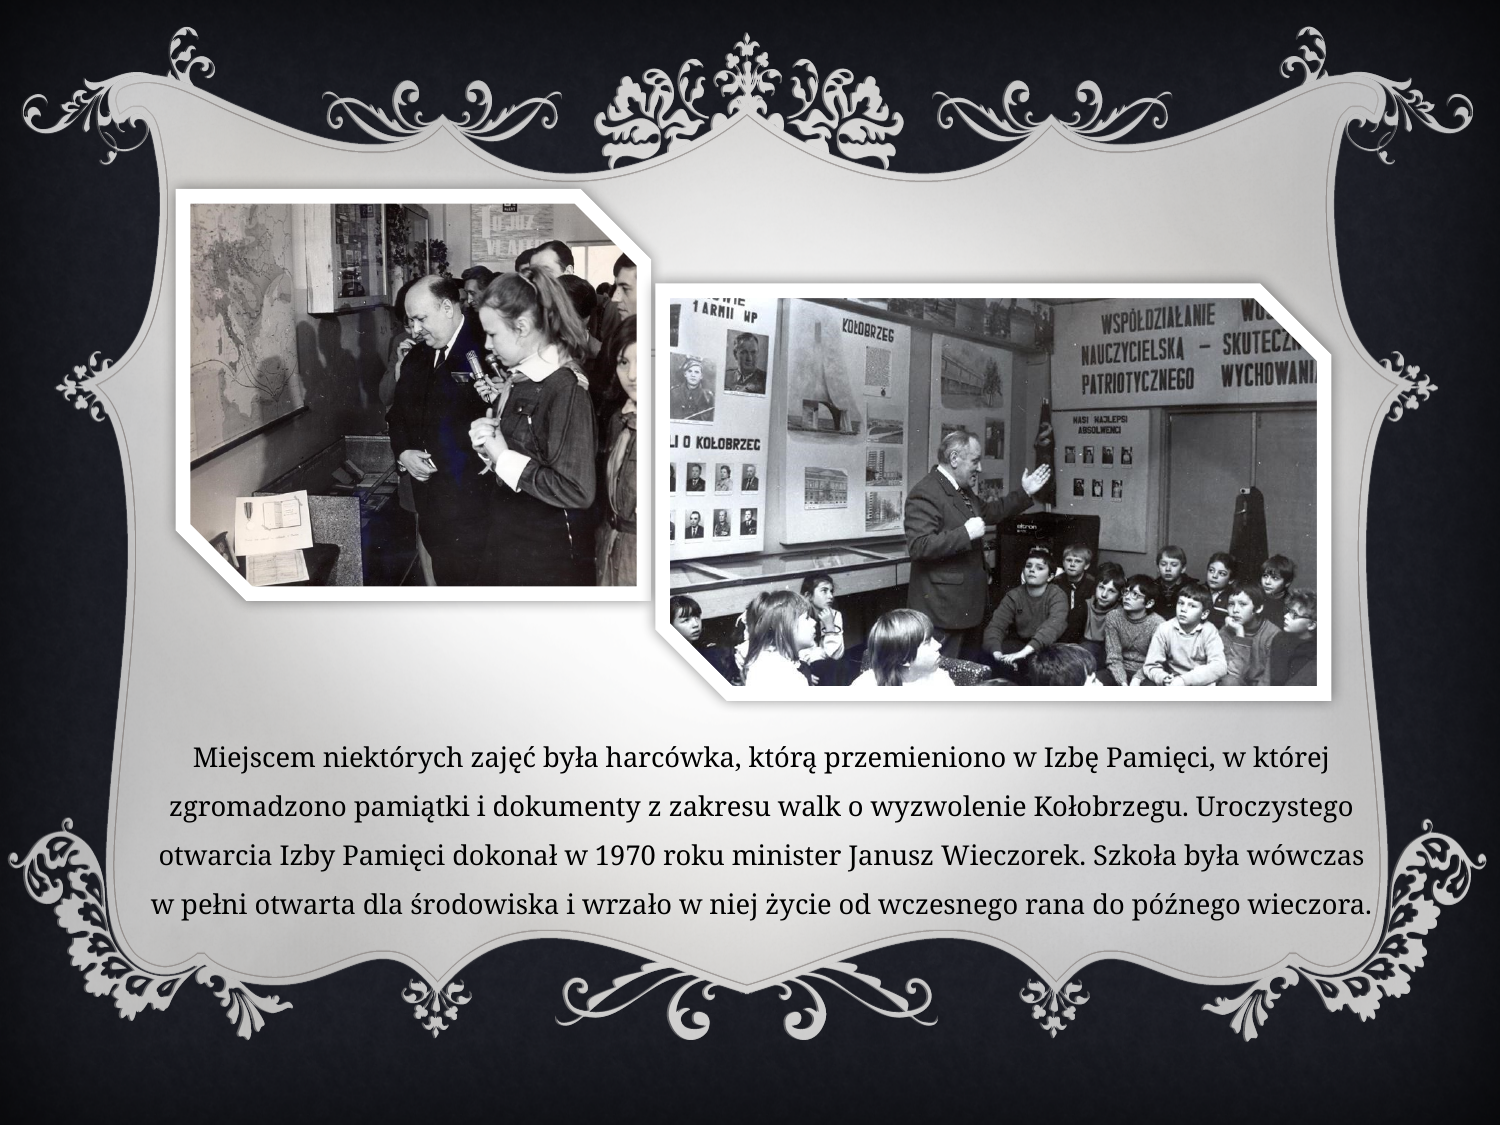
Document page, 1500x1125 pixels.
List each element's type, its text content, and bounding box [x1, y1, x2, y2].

list Miejscem niektórych zajęć była harcówka, którą przemieniono w Izbę Pamięci, w której zgromadzono pamiątki i dokumenty z zakresu walk o wyzwolenie Kołobrzegu. Uroczystego otwarcia Izby Pamięci dokonał w 1970 roku minister Janusz Wieczorek. Szkoła była wówczas w pełni otwarta dla środowiska i wrzało w niej życie od wczesnego rana do późnego wieczora. [135, 716, 1388, 945]
picture [0, 0, 1500, 1125]
